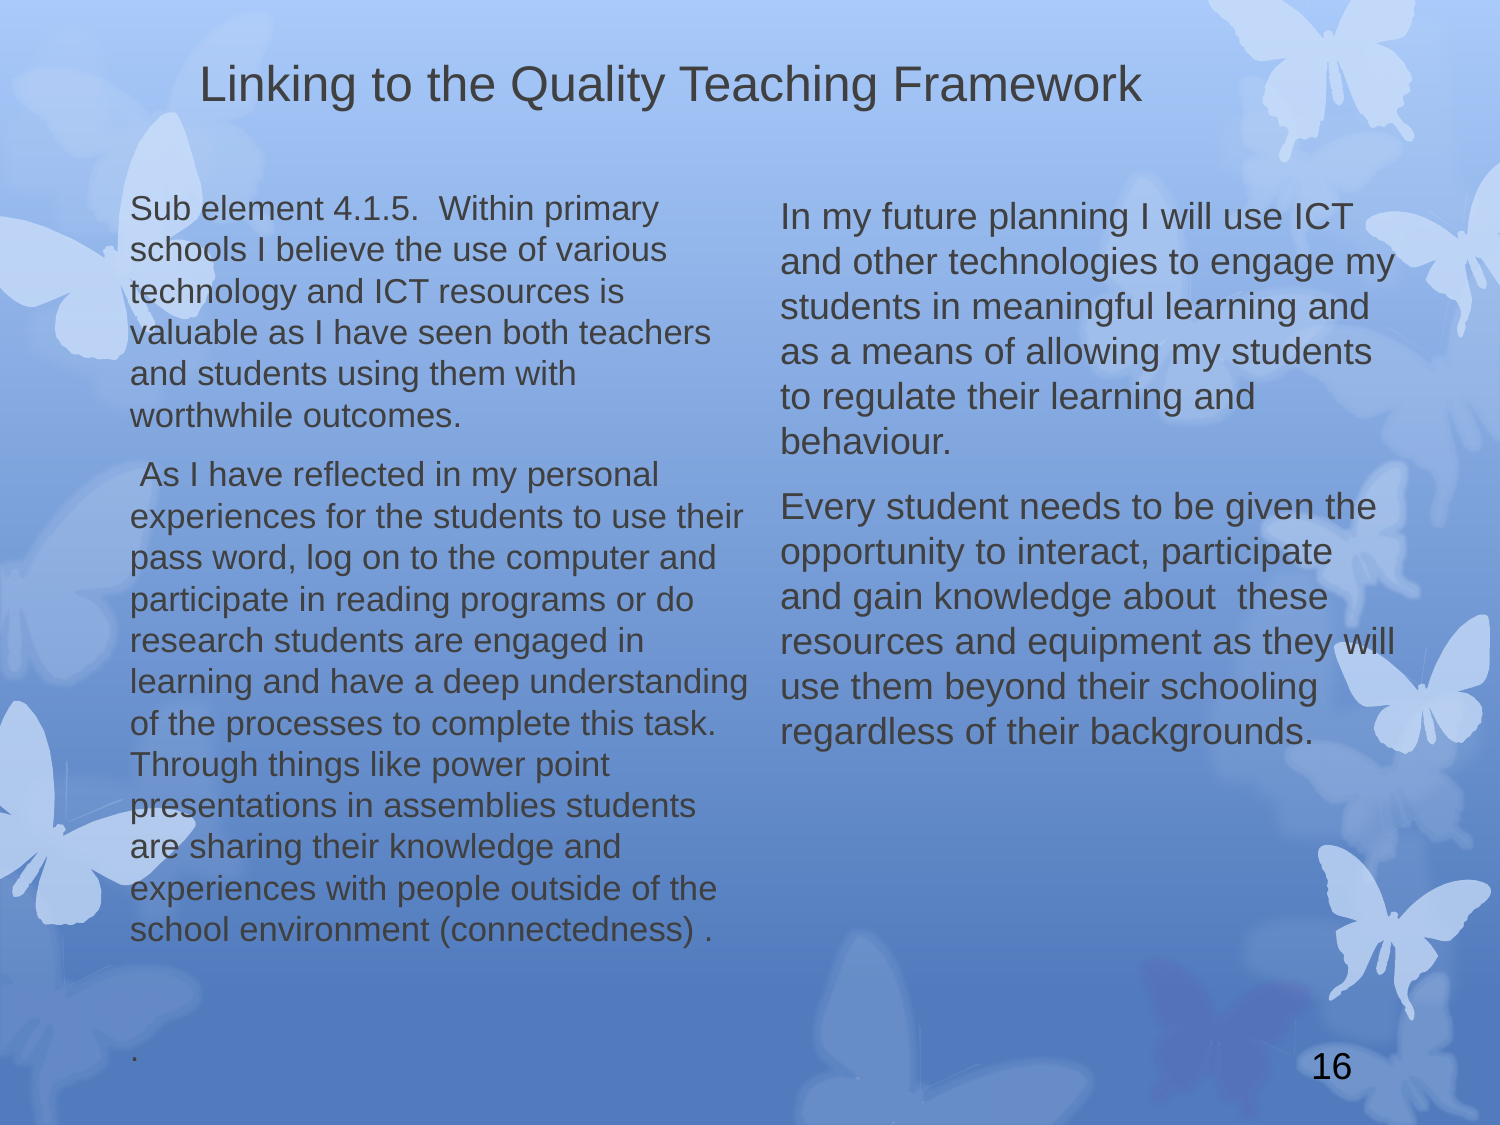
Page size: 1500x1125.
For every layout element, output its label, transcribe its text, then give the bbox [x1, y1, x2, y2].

title Linking to the Quality Teaching Framework [165, 30, 1334, 120]
text_box 16 [1296, 1034, 1400, 1095]
list In my future planning I will use ICT and other technologies to engage my students in meaningful learning and as a means of allowing my students to regulate their learning and behaviour. Every student needs to be given the opportunity to interact, participate and gain knowledge about these resources and equipment as they will use them beyond their schooling regardless of their backgrounds. [765, 119, 1430, 1080]
list Sub element 4.1.5. Within primary schools I believe the use of various technology and ICT resources is valuable as I have seen both teachers and students using them with worthwhile outcomes. As I have reflected in my personal experiences for the students to use their pass word, log on to the computer and participate in reading programs or do research students are engaged in learning and have a deep understanding of the processes to complete this task. Through things like power point presentations in assemblies students are sharing their knowledge and experiences with people outside of the school environment (connectedness) . . [115, 178, 765, 1109]
